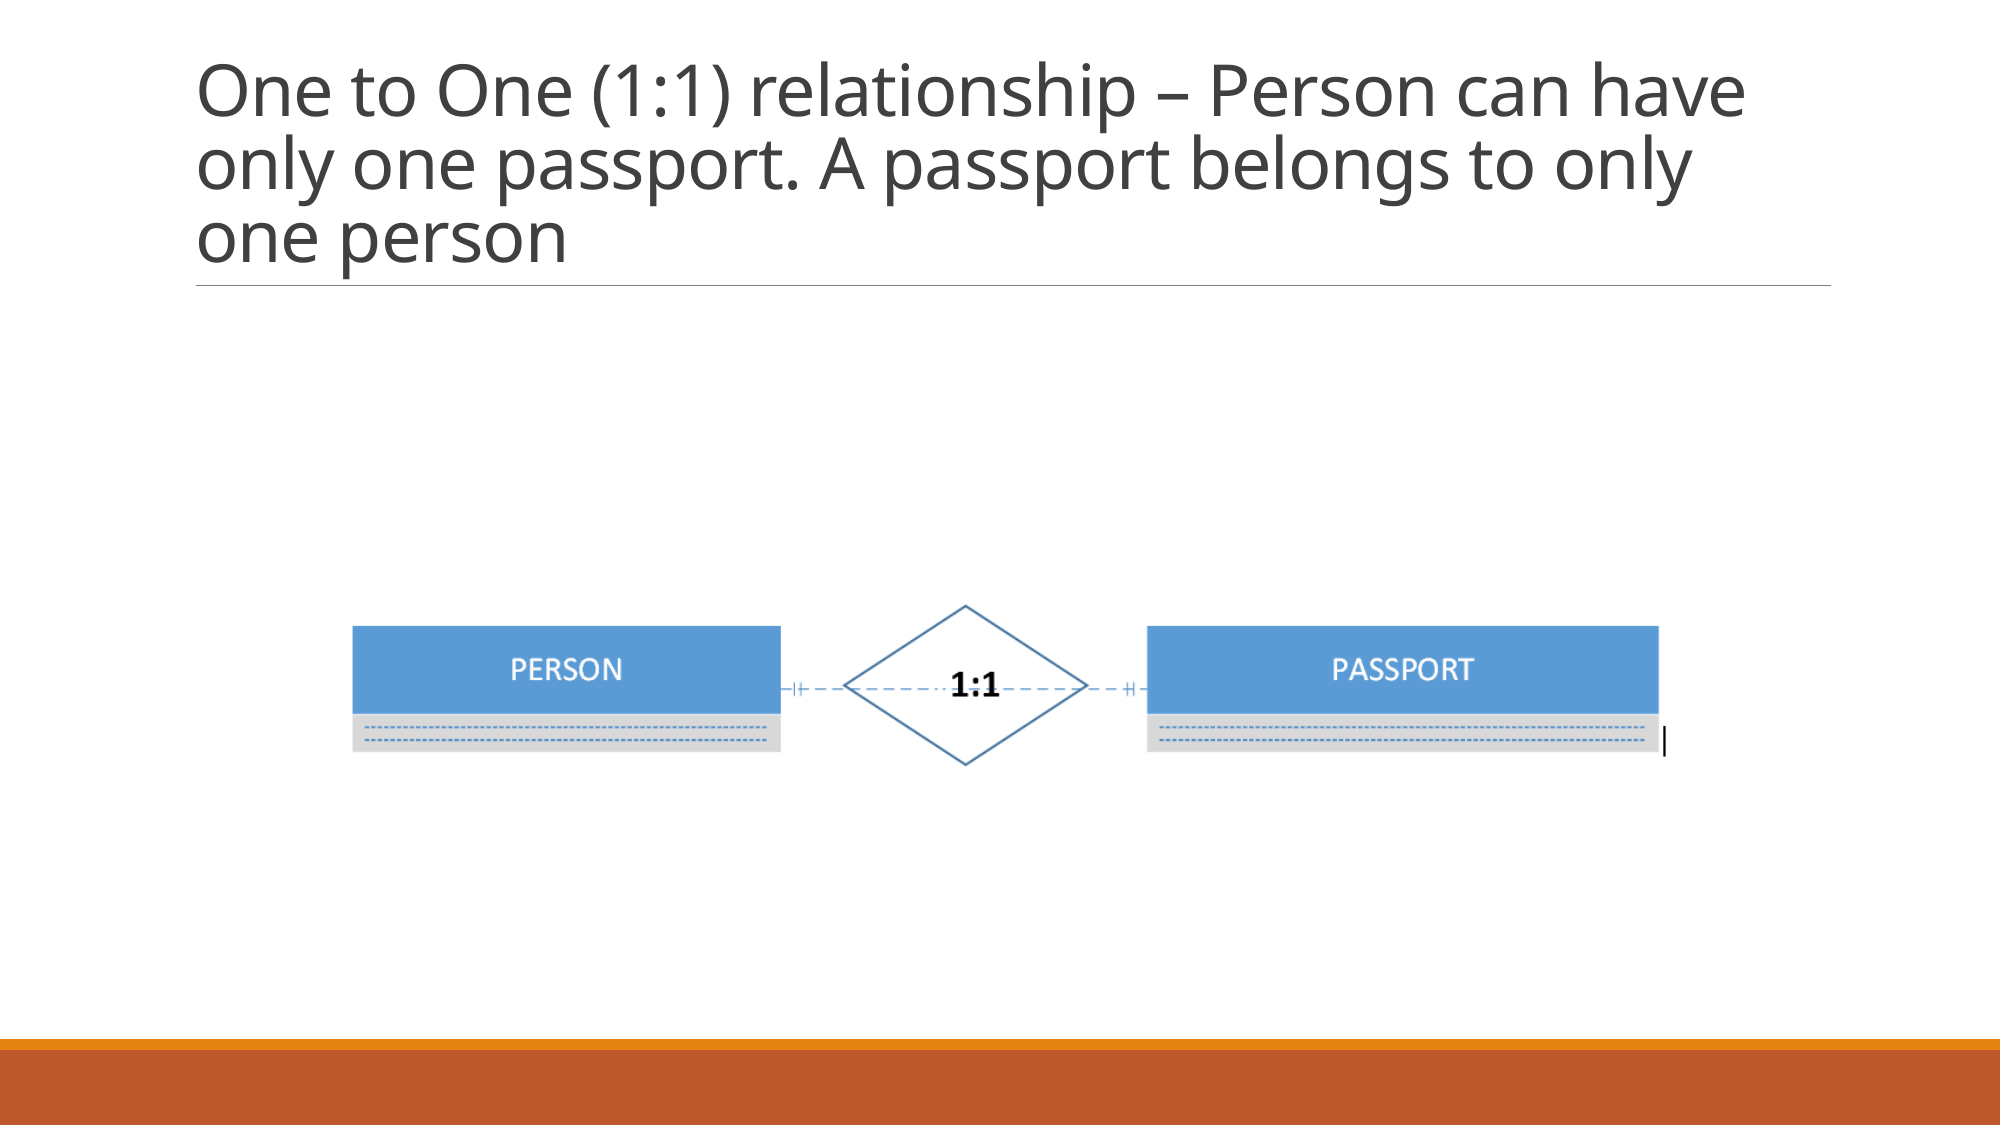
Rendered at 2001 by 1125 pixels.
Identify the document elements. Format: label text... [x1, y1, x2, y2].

title One to One (1:1) relationship – Person can have only one passport. A passport belongs to only one person [180, 47, 1830, 285]
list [179, 466, 1831, 800]
